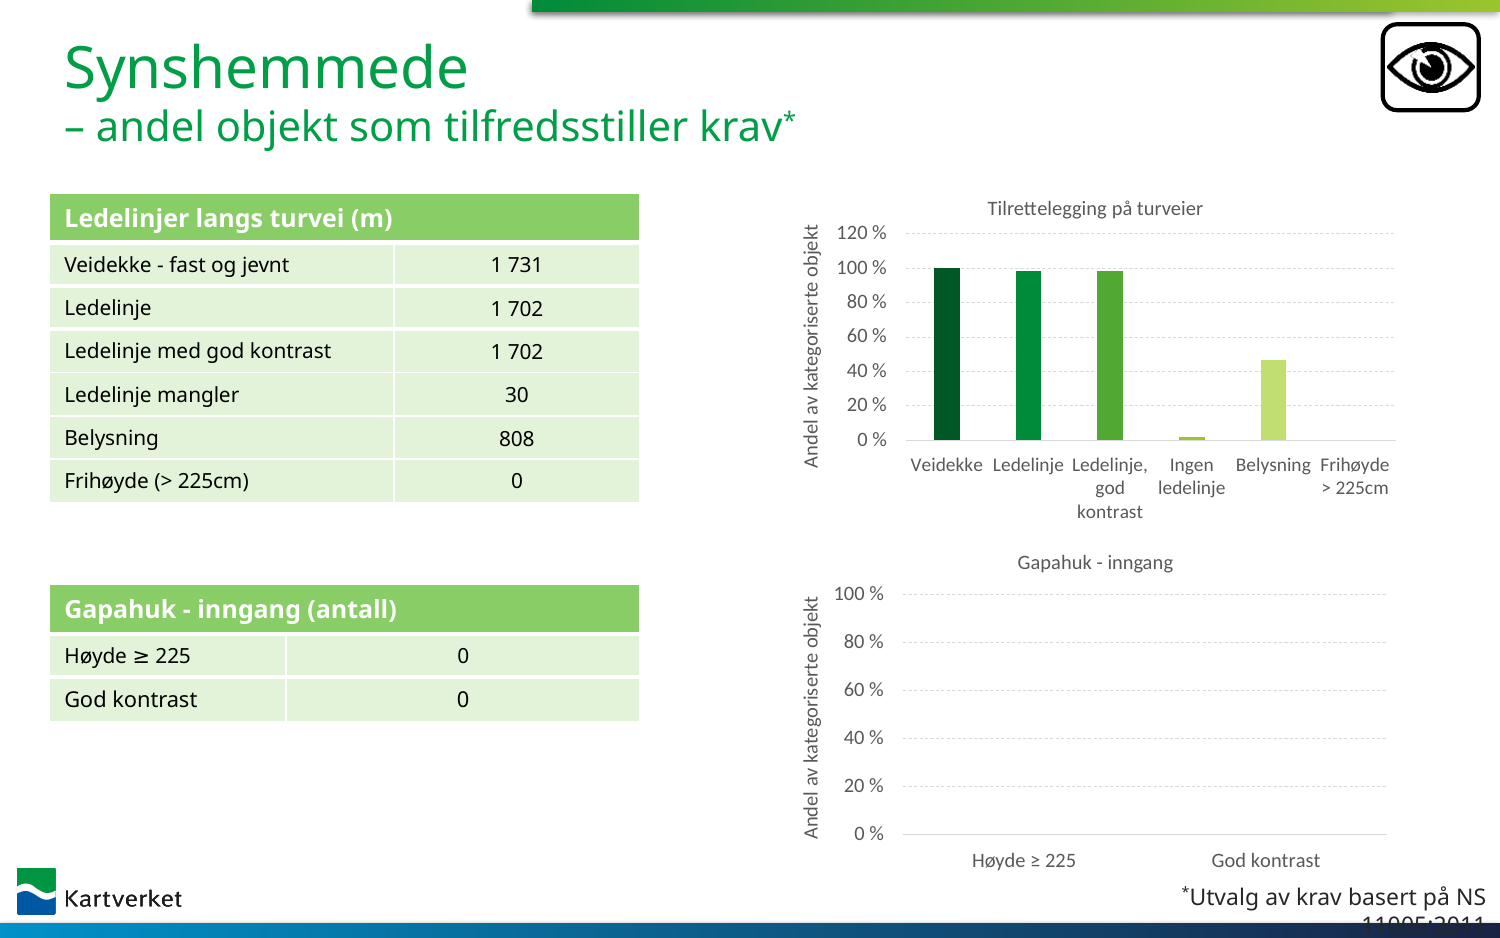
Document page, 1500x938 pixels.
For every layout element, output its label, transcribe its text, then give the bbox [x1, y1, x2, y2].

table_header Ledelinjer langs turvei (m) [50, 194, 639, 240]
text_box *Utvalg av krav basert på NS 11005:2011 [1068, 873, 1500, 938]
table_cell God kontrast [50, 679, 285, 721]
table_cell Høyde ≥ 225 [50, 636, 285, 675]
table_cell 1 702 [395, 288, 639, 327]
picture [791, 541, 1400, 880]
table_cell 808 [395, 417, 639, 458]
table_cell 0 [287, 679, 639, 721]
table_cell 1 731 [395, 245, 639, 284]
table_cell Veidekke - fast og jevnt [50, 245, 393, 284]
table_cell Ledelinje mangler [50, 373, 393, 415]
table_cell Belysning [50, 417, 393, 458]
table_cell Ledelinje [50, 288, 393, 327]
table_cell 30 [395, 373, 639, 415]
table_cell 0 [395, 460, 639, 502]
table_cell Ledelinje med god kontrast [50, 331, 393, 372]
picture [791, 187, 1400, 526]
table_header Gapahuk - inngang (antall) [50, 585, 639, 632]
table_cell 1 702 [395, 331, 639, 372]
table_cell 0 [287, 636, 639, 675]
text_box Synshemmede – andel objekt som tilfredsstiller krav* [49, 24, 1431, 158]
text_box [1382, 24, 1480, 111]
table_cell Frihøyde (> 225cm) [50, 460, 393, 502]
